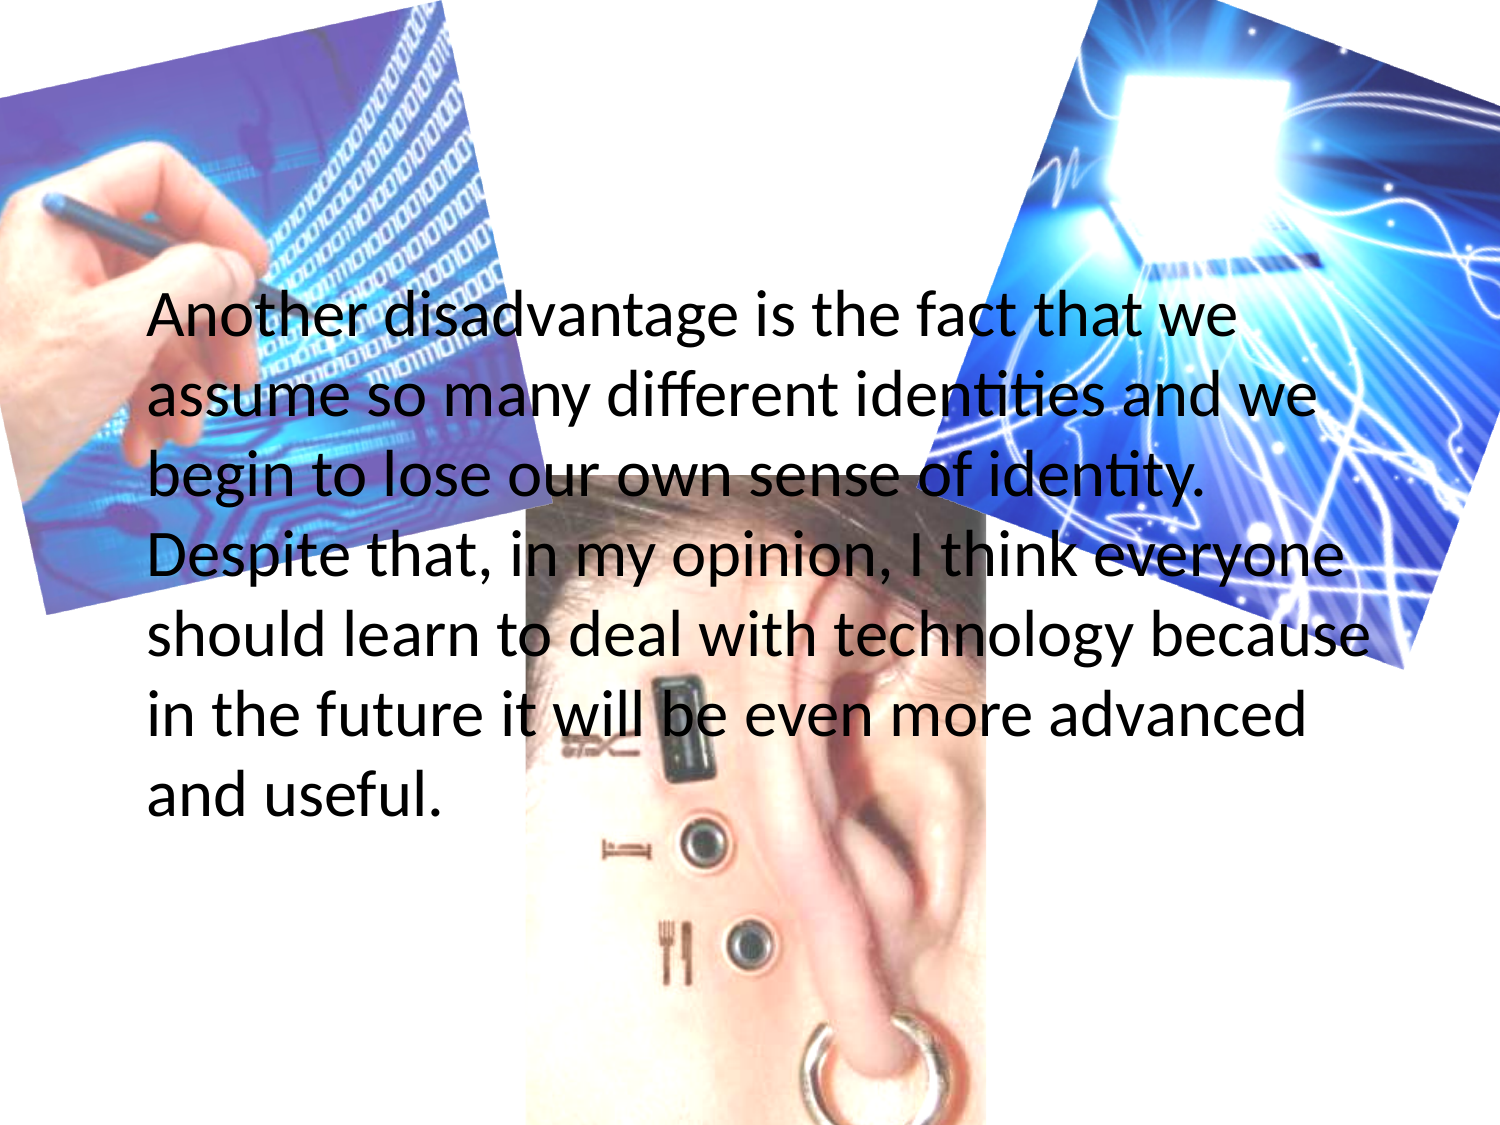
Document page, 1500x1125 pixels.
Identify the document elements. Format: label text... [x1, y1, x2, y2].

picture [525, 475, 987, 1125]
picture [0, 49, 504, 566]
picture [996, 33, 1500, 597]
list Another disadvantage is the fact that we assume so many different identities and we begin to lose our own sense of identity. Despite that, in my opinion, I think everyone should learn to deal with technology because in the future it will be even more advanced and useful. [991, 602, 1425, 1005]
list Another disadvantage is the fact that we assume so many different identities and we begin to lose our own sense of identity. Despite that, in my opinion, I think everyone should learn to deal with technology because in the future it will be even more advanced and useful. [75, 262, 991, 1005]
